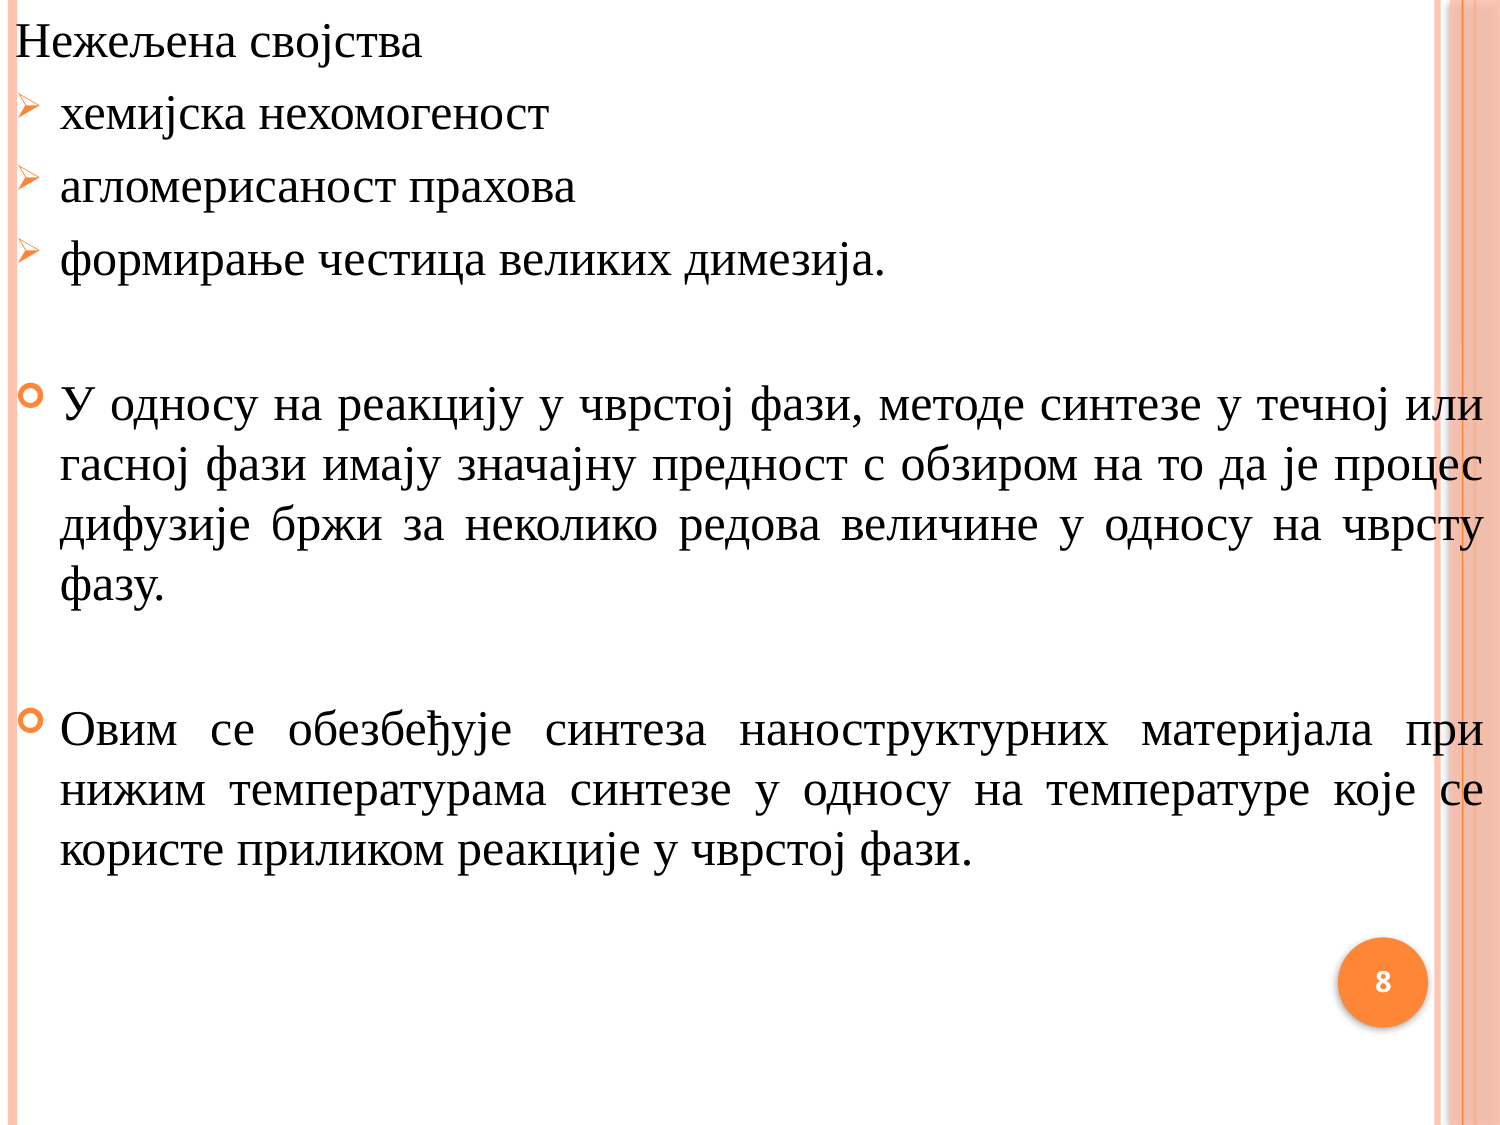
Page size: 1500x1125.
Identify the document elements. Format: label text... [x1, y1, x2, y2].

list Нежељена својства хемијска нехомогеност агломерисаност прахова формирањe честица великих димезија. У односу на реакцију у чврстој фази, методе синтезе у течној или гасној фази имају значајну предност с обзиром на то да је процес дифузије бржи за неколико редова величине у односу на чврсту фазу. Овим се обезбеђује синтеза наноструктурних материјала при нижим температурама синтезе у односу на температуре које се користе приликом реакције у чврстој фази. [0, 0, 1500, 1125]
